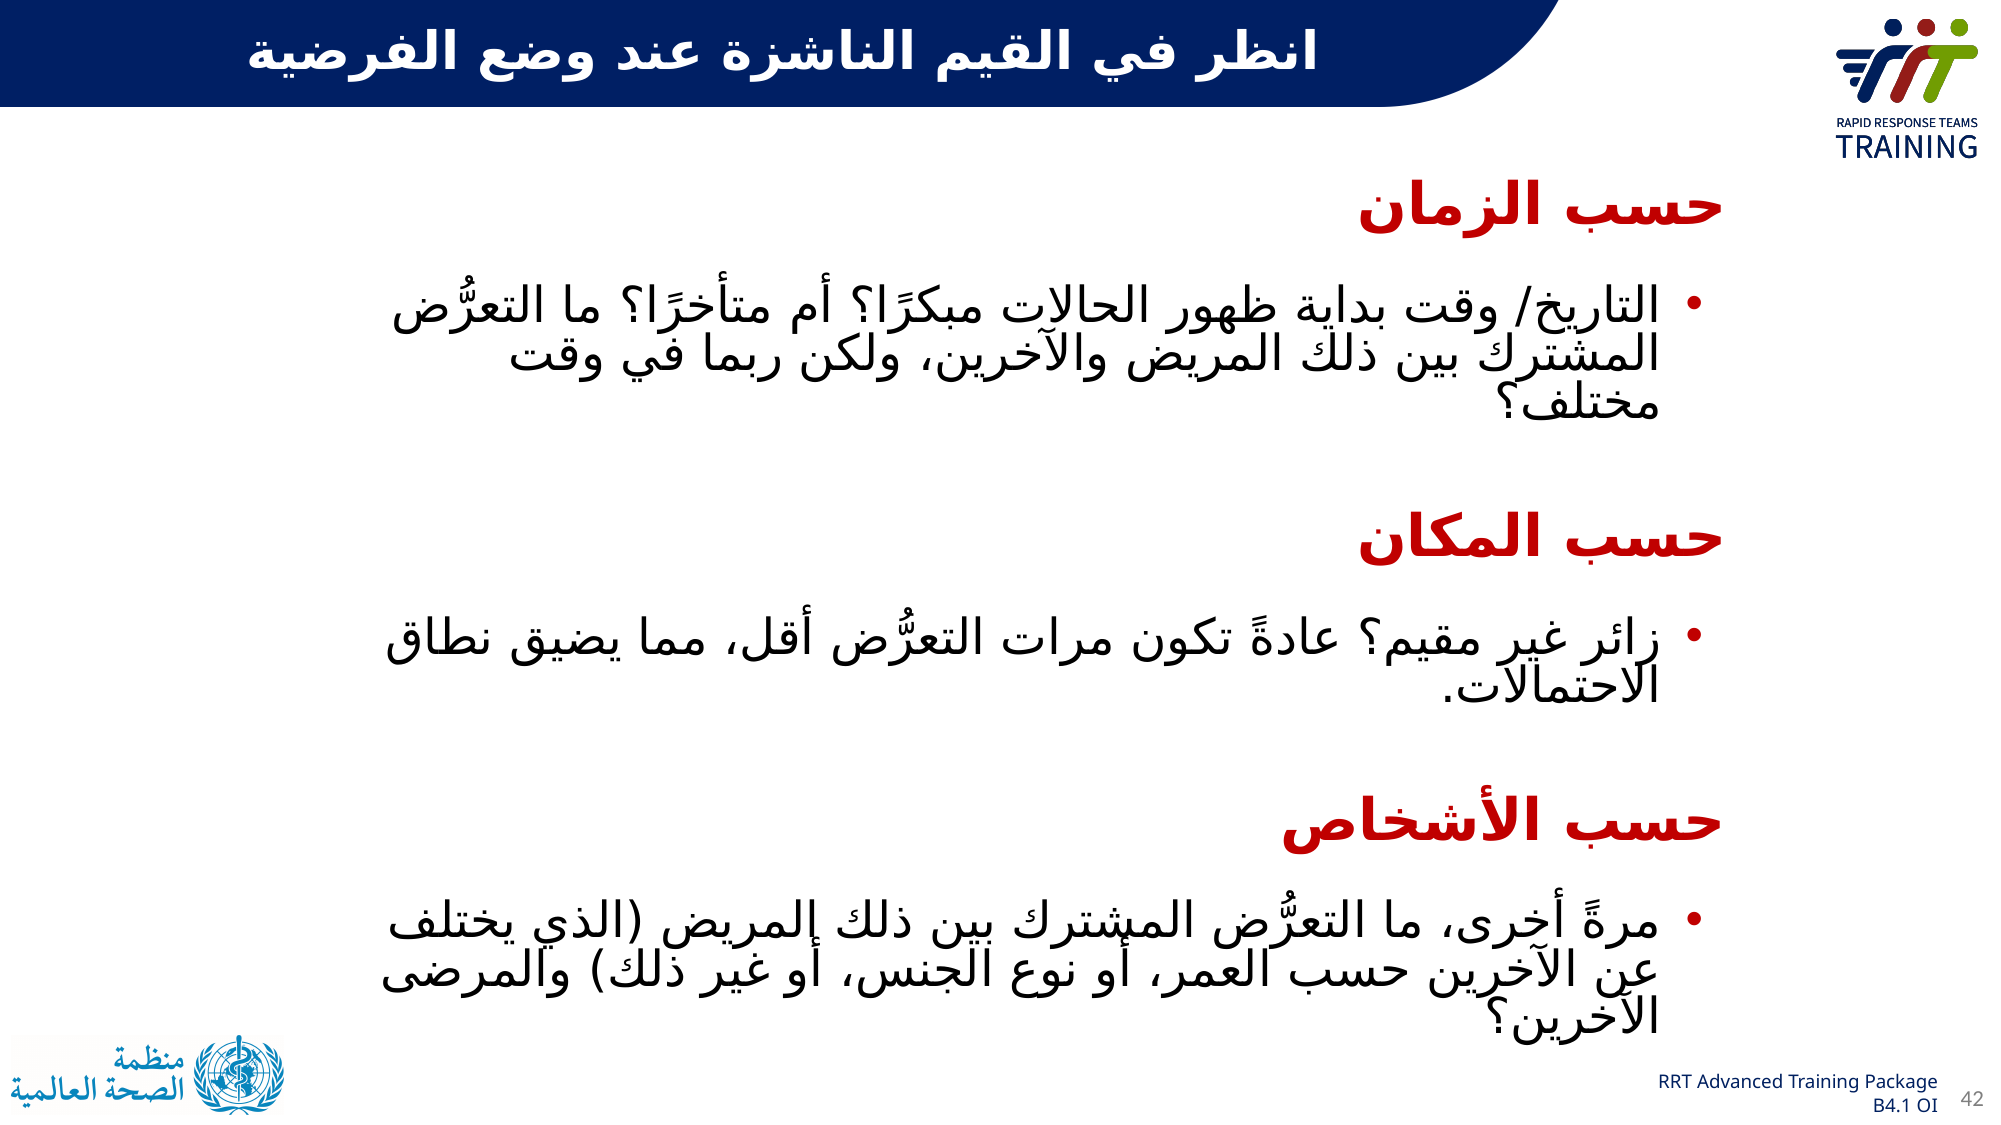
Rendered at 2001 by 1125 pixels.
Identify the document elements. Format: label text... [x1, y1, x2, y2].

picture [241, 1050, 247, 1059]
list حسب الزمان التاريخ/ وقت بداية ظهور الحالات مبكرًا؟ أم متأخرًا؟ ما التعرُّض المشترك بين ذلك المريض والآخرين، ولكن ربما في وقت مختلف؟ حسب المكان زائر غير مقيم؟ عادةً تكون مرات التعرُّض أقل، مما يضيق نطاق الاحتمالات. حسب الأشخاص مرةً أخرى، ما التعرُّض المشترك بين ذلك المريض (الذي يختلف عن الآخرين حسب العمر، أو نوع الجنس، أو غير ذلك) والمرضى الآخرين؟ [357, 171, 1735, 1035]
text_box انظر في القيم الناشزة عند وضع الفرضية [24, 0, 1327, 106]
picture [1835, 19, 1978, 167]
picture [0, 0, 1583, 107]
picture [11, 1035, 284, 1115]
